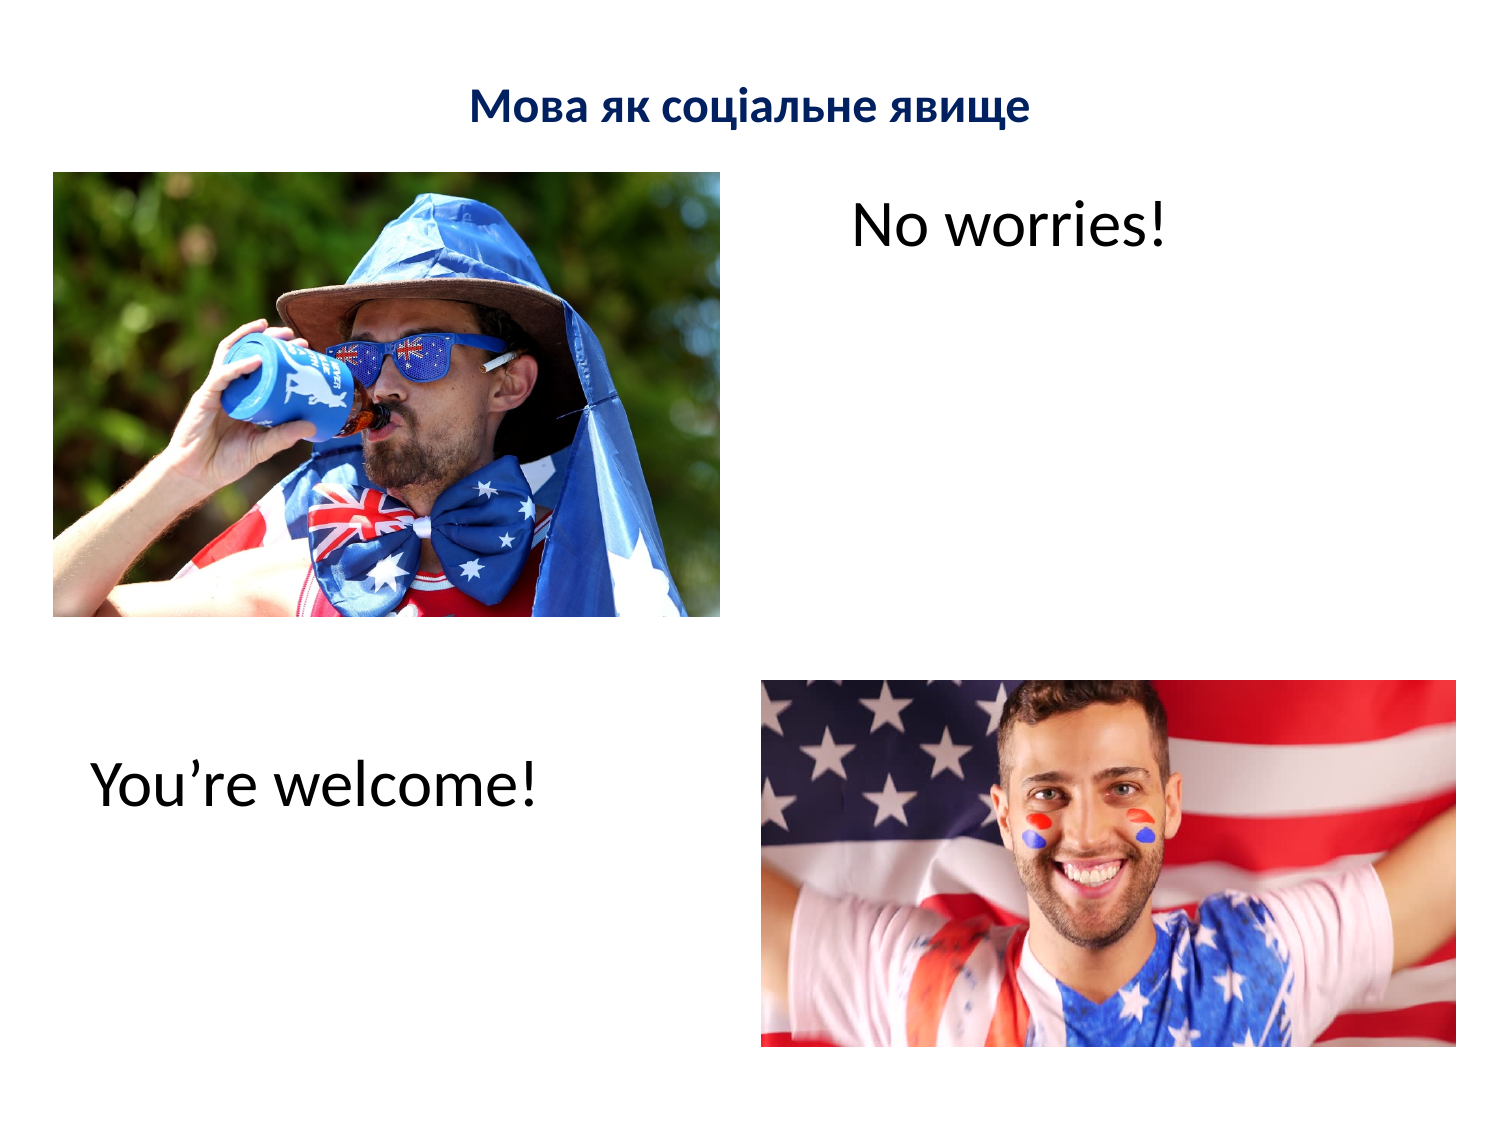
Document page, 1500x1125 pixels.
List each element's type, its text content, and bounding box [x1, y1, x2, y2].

picture [761, 680, 1457, 1048]
title Мова як соціальне явище [75, 45, 1425, 161]
list No worries! You’re welcome! [75, 172, 1425, 1005]
picture [52, 172, 720, 618]
